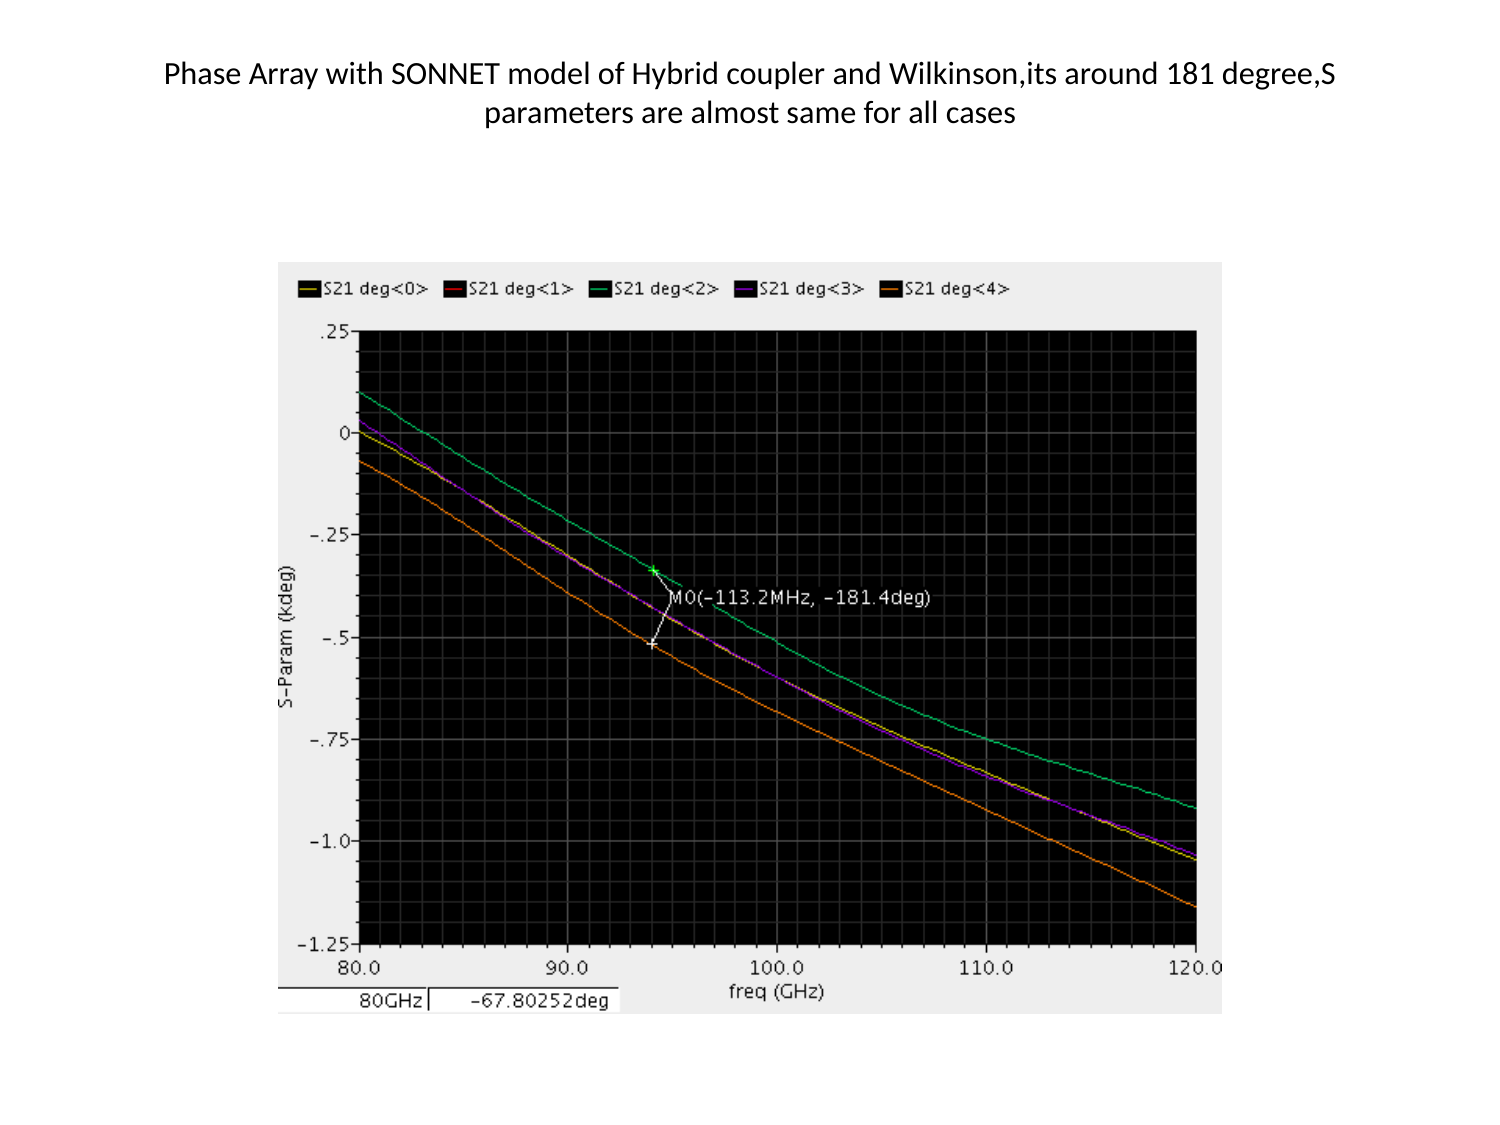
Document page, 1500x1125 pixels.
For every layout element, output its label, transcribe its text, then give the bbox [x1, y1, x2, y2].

title Phase Array with SONNET model of Hybrid coupler and Wilkinson,its around 181 degree,S parameters are almost same for all cases [75, 45, 1425, 138]
picture [277, 262, 1223, 1015]
